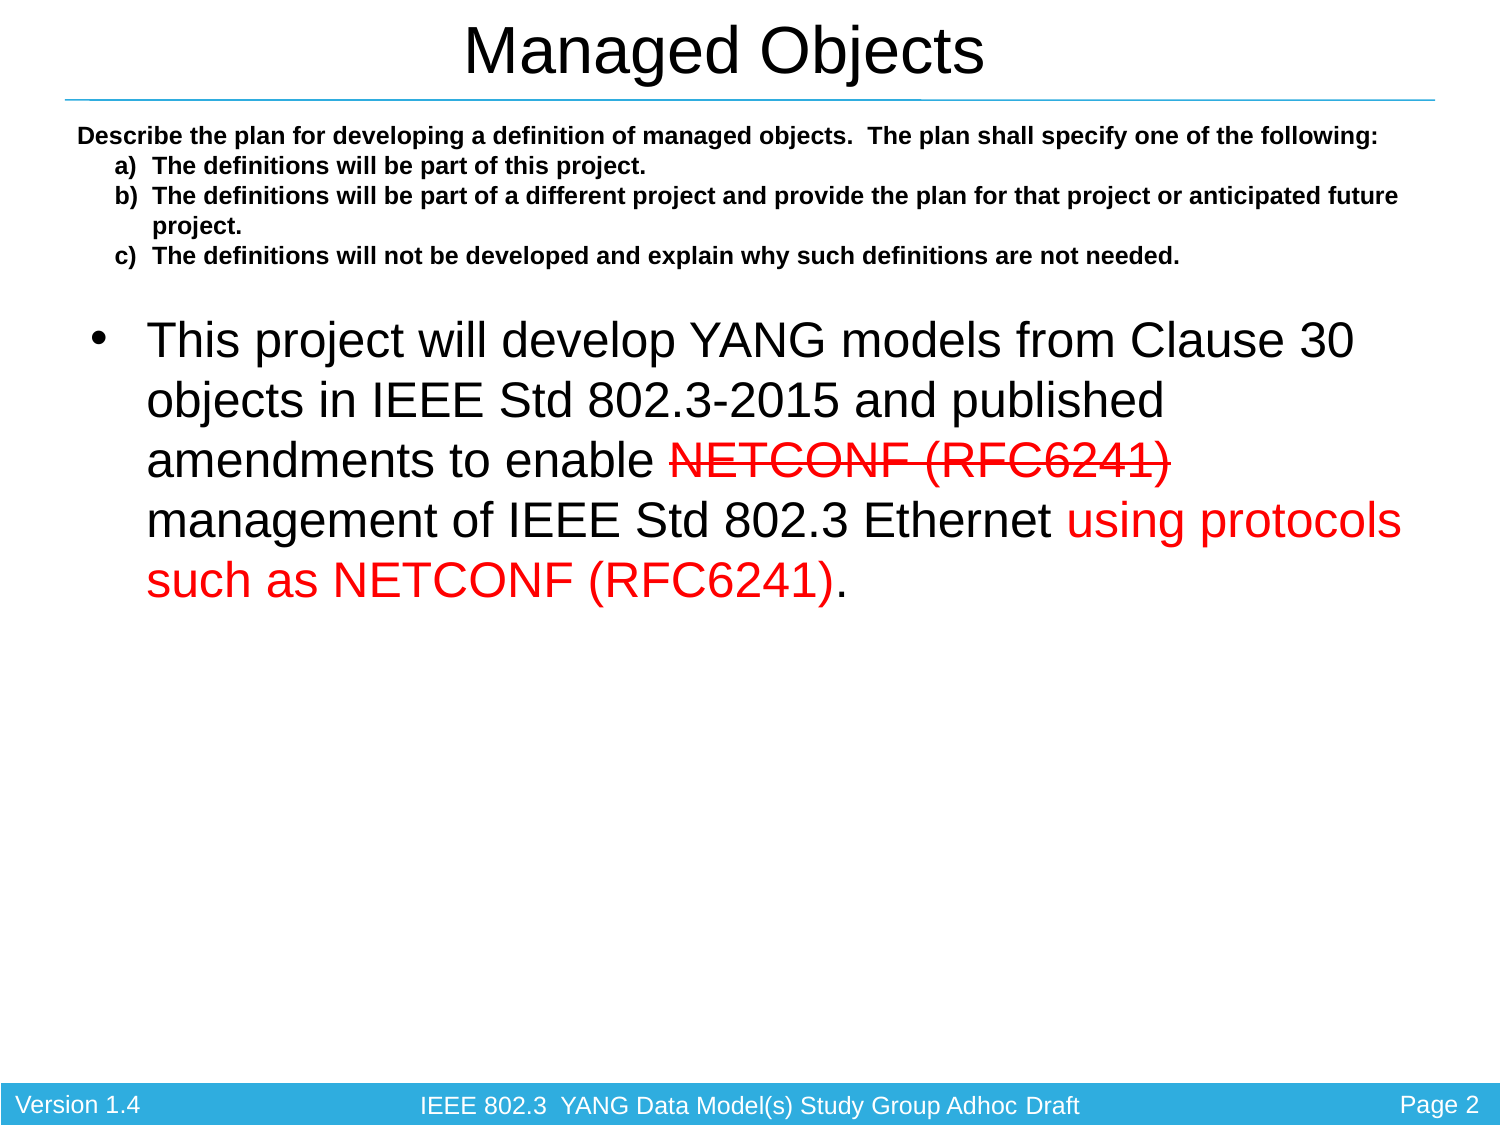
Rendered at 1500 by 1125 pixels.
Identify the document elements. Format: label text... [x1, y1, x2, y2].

list This project will develop YANG models from Clause 30 objects in IEEE Std 802.3-2015 and published amendments to enable NETCONF (RFC6241) management of IEEE Std 802.3 Ethernet using protocols such as NETCONF (RFC6241). [75, 299, 1425, 1075]
